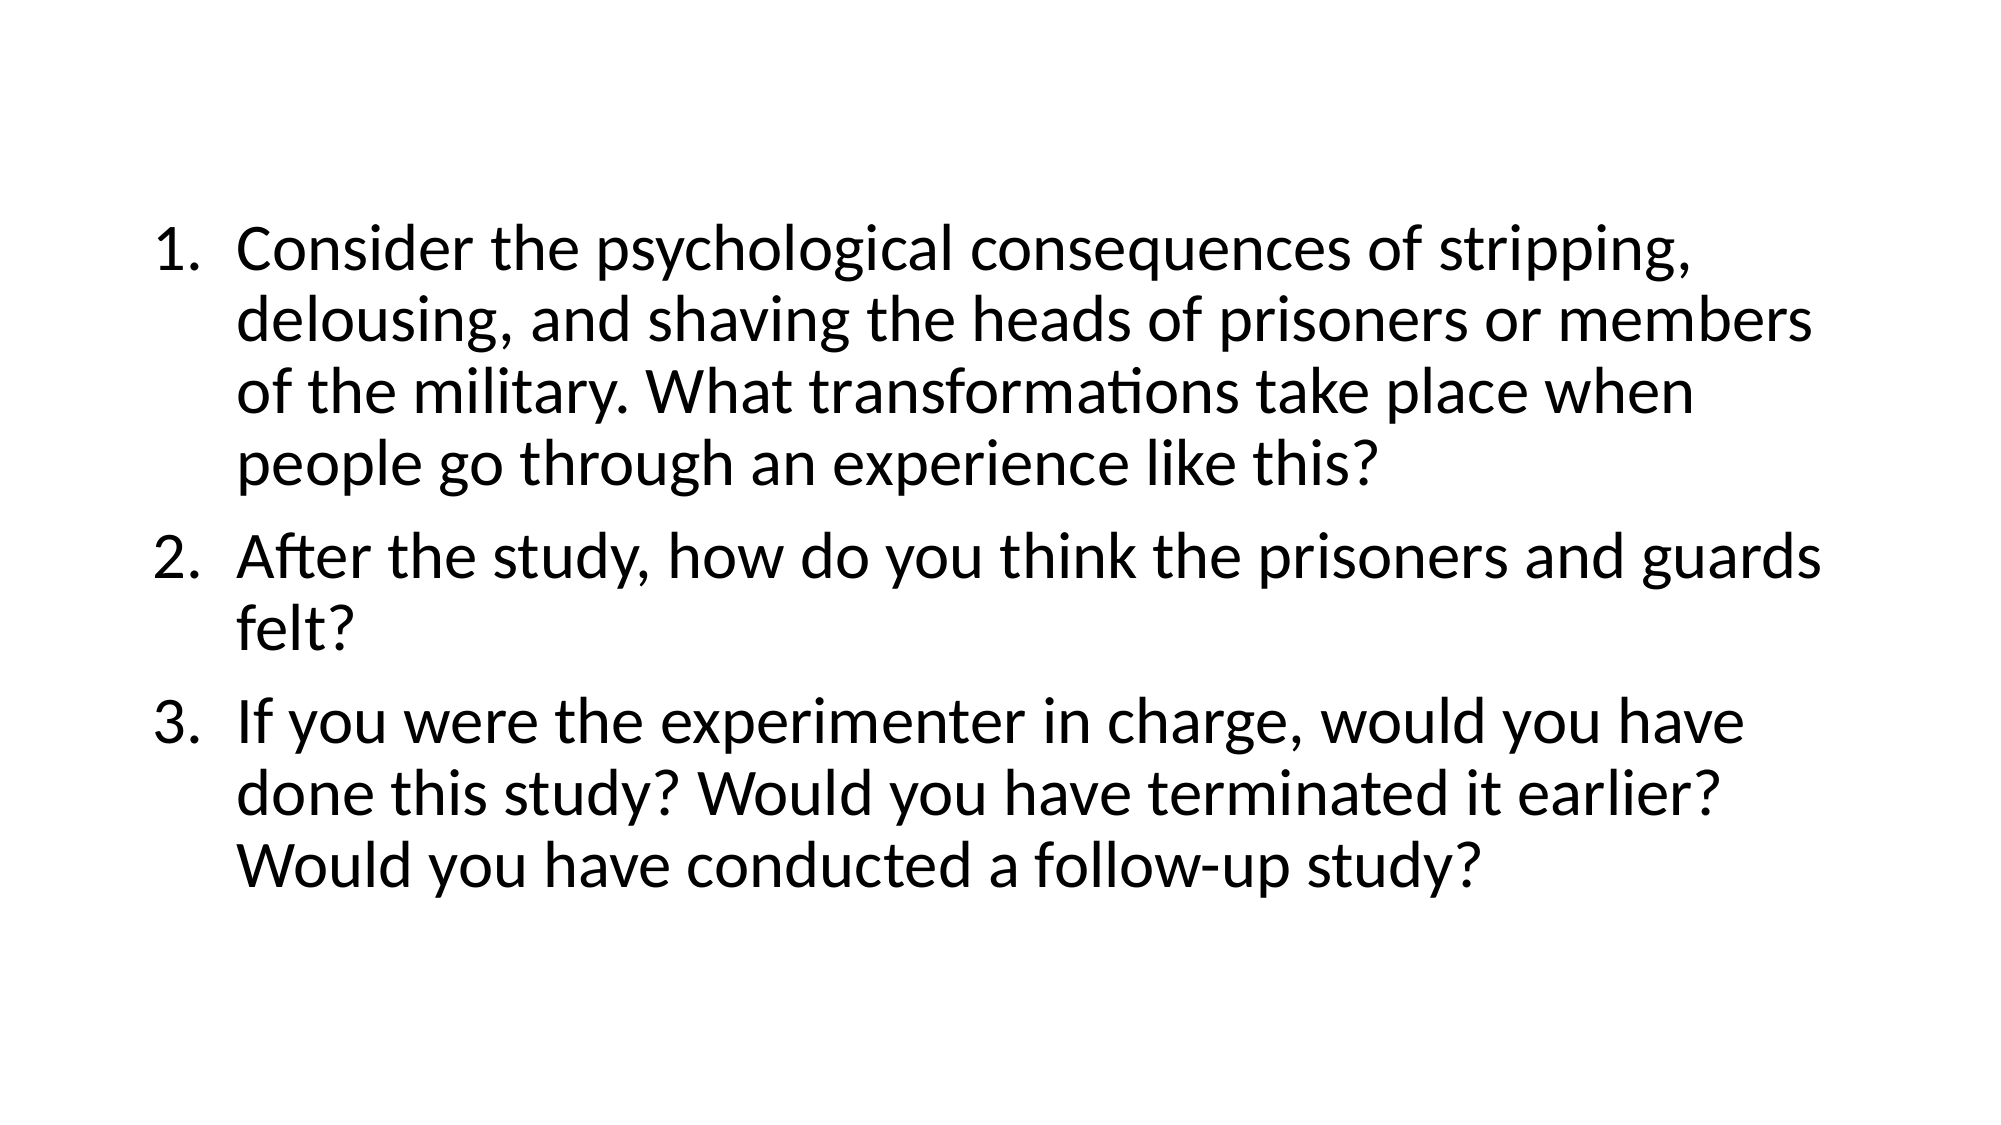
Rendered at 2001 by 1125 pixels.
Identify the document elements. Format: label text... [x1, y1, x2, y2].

list Consider the psychological consequences of stripping, delousing, and shaving the heads of prisoners or members of the military. What transformations take place when people go through an experience like this? After the study, how do you think the prisoners and guards felt? If you were the experimenter in charge, would you have done this study? Would you have terminated it earlier? Would you have conducted a follow-up study? [137, 204, 1863, 1076]
